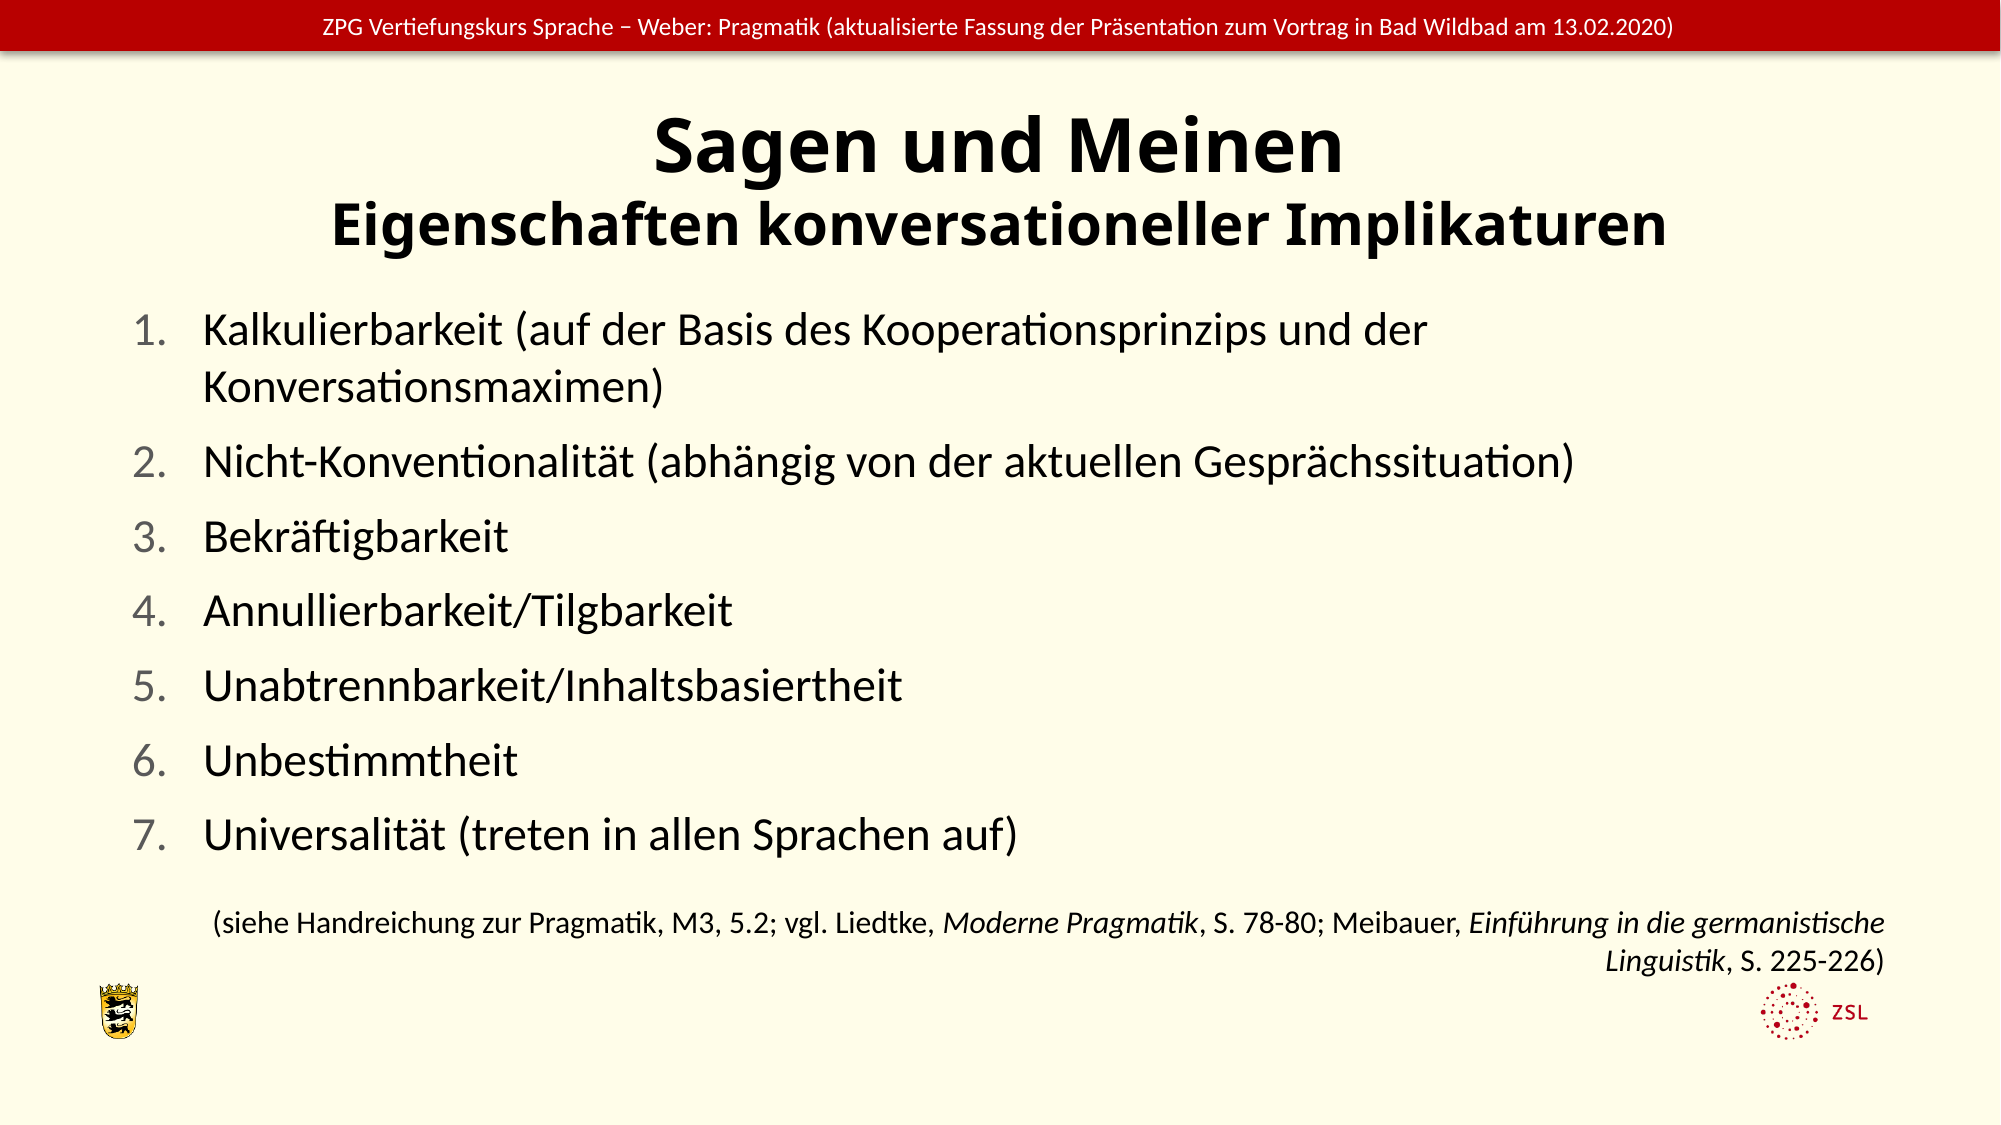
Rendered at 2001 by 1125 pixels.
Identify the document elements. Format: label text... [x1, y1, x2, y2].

picture [1746, 988, 1882, 1054]
list Kalkulierbarkeit (auf der Basis des Kooperationsprinzips und der Konversationsmaximen) Nicht-Konventionalität (abhängig von der aktuellen Gesprächssituation) Bekräftigbarkeit Annullierbarkeit/Tilgbarkeit Unabtrennbarkeit/Inhaltsbasiertheit Unbestimmtheit Universalität (treten in allen Sprachen auf) (siehe Handreichung zur Pragmatik, M3, 5.2; vgl. Liedtke, Moderne Pragmatik, S. 78-80; Meibauer, Einführung in die germanistische Linguistik, S. 225-226) [99, 290, 1900, 988]
title Sagen und Meinen Eigenschaften konversationeller Implikaturen [99, 90, 1900, 265]
picture [98, 981, 140, 1041]
